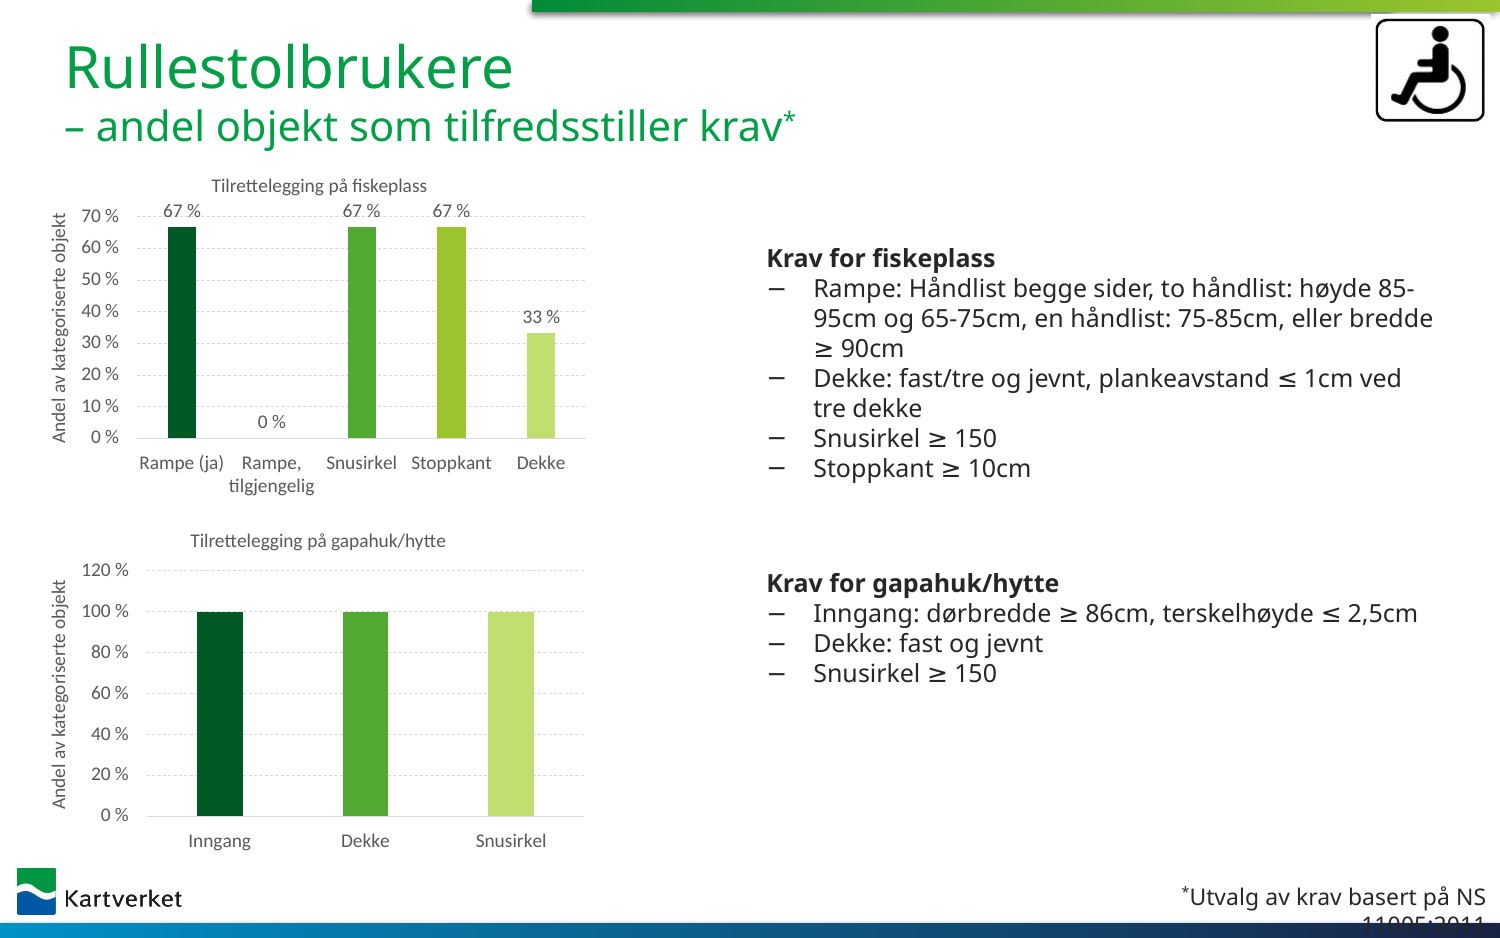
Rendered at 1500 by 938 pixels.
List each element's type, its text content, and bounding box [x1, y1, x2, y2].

picture [1371, 13, 1491, 127]
text_box Rullestolbrukere – andel objekt som tilfredsstiller krav* [49, 29, 1431, 158]
text_box *Utvalg av krav basert på NS 11005:2011 [1068, 873, 1500, 938]
text_box Krav for fiskeplass Rampe: Håndlist begge sider, to håndlist: høyde 85-95cm og 65-75cm, en håndlist: 75-85cm, eller bredde ≥ 90cm Dekke: fast/tre og jevnt, plankeavstand ≤ 1cm ved tre dekke Snusirkel ≥ 150 Stoppkant ≥ 10cm [751, 235, 1452, 490]
picture [41, 166, 598, 505]
text_box Krav for gapahuk/hytte Inngang: dørbredde ≥ 86cm, terskelhøyde ≤ 2,5cm Dekke: fast og jevnt Snusirkel ≥ 150 [751, 560, 1452, 695]
picture [41, 520, 596, 859]
